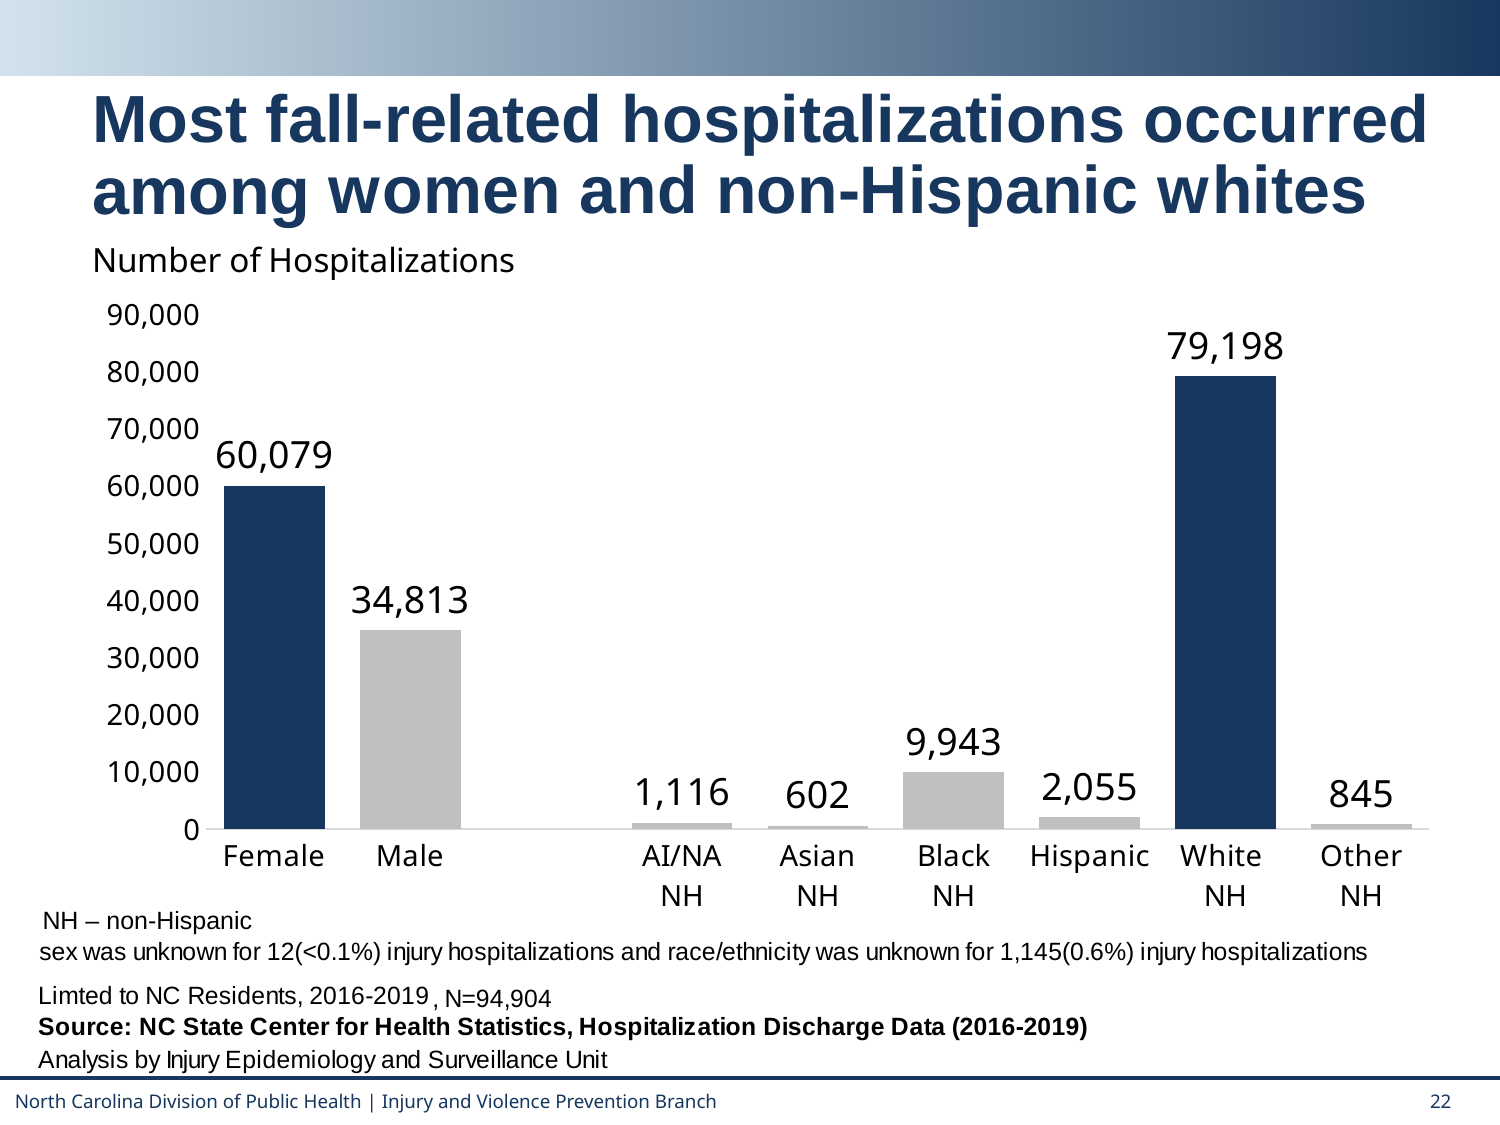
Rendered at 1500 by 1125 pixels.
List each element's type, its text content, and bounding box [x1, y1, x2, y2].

picture [317, 146, 1500, 235]
picture [31, 934, 1500, 1076]
chart [77, 220, 1450, 935]
text_box NH – non-Hispanic [27, 897, 77, 943]
title Most fall-related hospitalizations occurred among [77, 77, 1449, 168]
